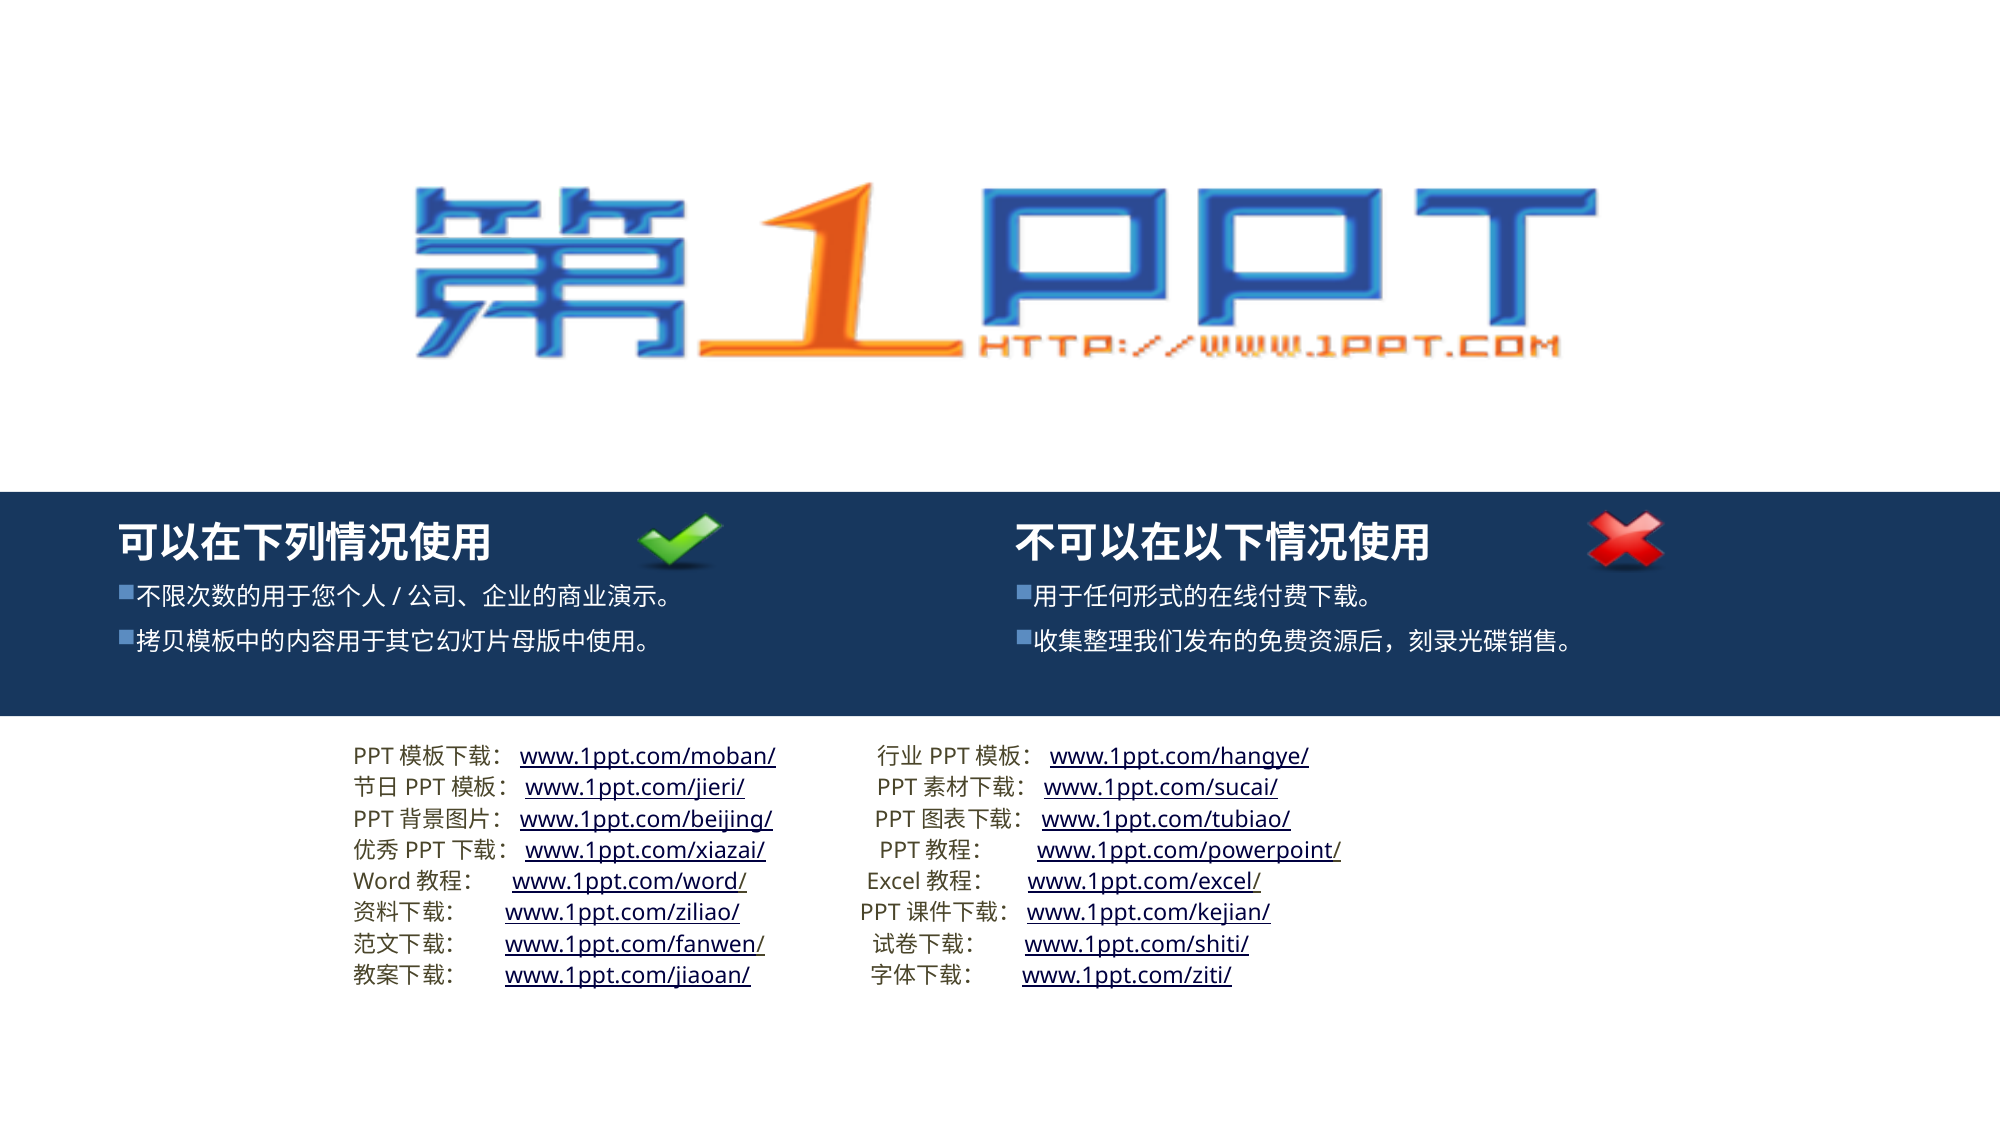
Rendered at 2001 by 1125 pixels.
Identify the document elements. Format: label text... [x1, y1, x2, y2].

text_box 不可以在以下情况使用 用于任何形式的在线付费下载。 收集整理我们发布的免费资源后，刻录光碟销售。 [999, 508, 1898, 762]
text_box PPT模板下载：www.1ppt.com/moban/ 行业PPT模板：www.1ppt.com/hangye/ 节日PPT模板：www.1ppt.com/jieri/ PPT素材下载：www.1ppt.com/sucai/ PPT背景图片：www.1ppt.com/beijing/ PPT图表下载：www.1ppt.com/tubiao/ 优秀PPT下载：www.1ppt.com/xiazai/ PPT教程： www.1ppt.com/powerpoint/ Word教程： www.1ppt.com/word/ Excel教程： www.1ppt.com/excel/ 资料下载： www.1ppt.com/ziliao/ PPT课件下载：www.1ppt.com/kejian/ 范文下载： www.1ppt.com/fanwen/ 试卷下载： www.1ppt.com/shiti/ 教案下载： www.1ppt.com/jiaoan/ 字体下载： www.1ppt.com/ziti/ [336, 762, 1752, 1008]
picture [179, 51, 1867, 492]
picture [1581, 507, 1669, 573]
text_box [0, 491, 2000, 717]
text_box 可以在下列情况使用 不限次数的用于您个人/公司、企业的商业演示。 拷贝模板中的内容用于其它幻灯片母版中使用。 [102, 508, 1000, 774]
picture [637, 507, 724, 573]
